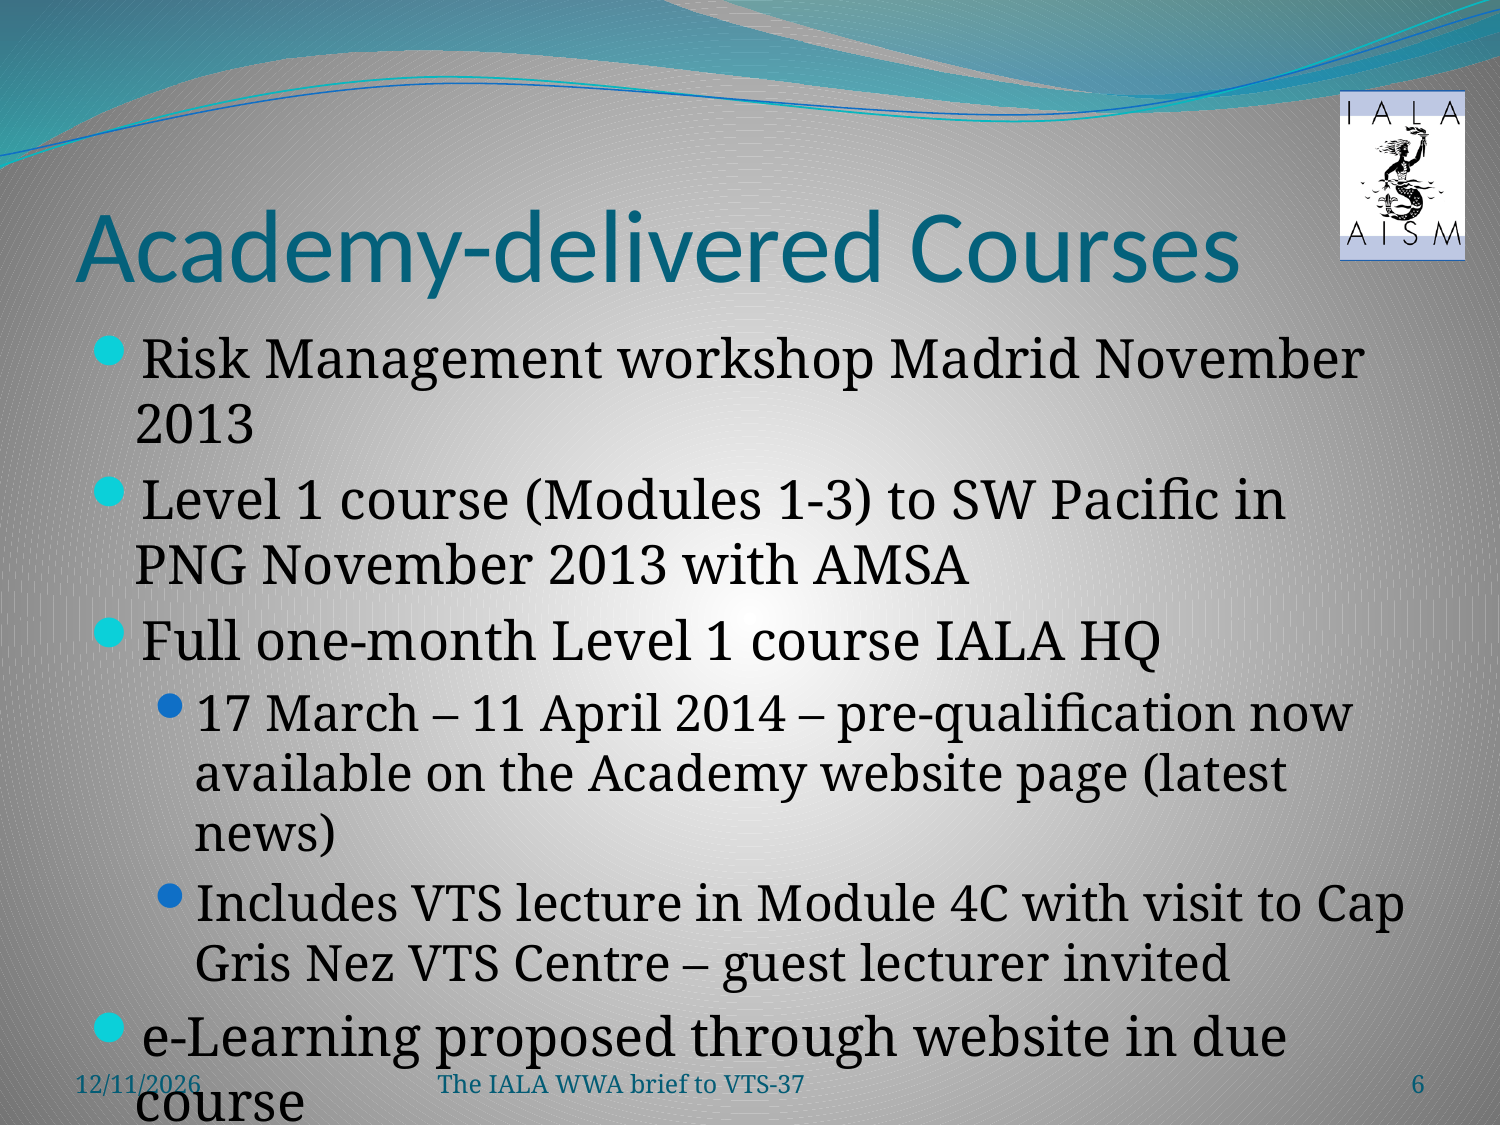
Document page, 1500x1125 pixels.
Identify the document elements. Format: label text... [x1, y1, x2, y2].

picture [1340, 90, 1465, 261]
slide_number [75, 1042, 425, 1103]
title Academy-delivered Courses [75, 115, 1425, 303]
slide_number 6 [1299, 1042, 1425, 1103]
list Risk Management workshop Madrid November 2013 Level 1 course (Modules 1-3) to SW Pacific in PNG November 2013 with AMSA Full one-month Level 1 course IALA HQ 17 March – 11 April 2014 – pre-qualification now available on the Academy website page (latest news) Includes VTS lecture in Module 4C with visit to Cap Gris Nez VTS Centre – guest lecturer invited e-Learning proposed through website in due course [75, 317, 1425, 1038]
footer The IALA WWA brief to VTS-37 [437, 1042, 988, 1103]
